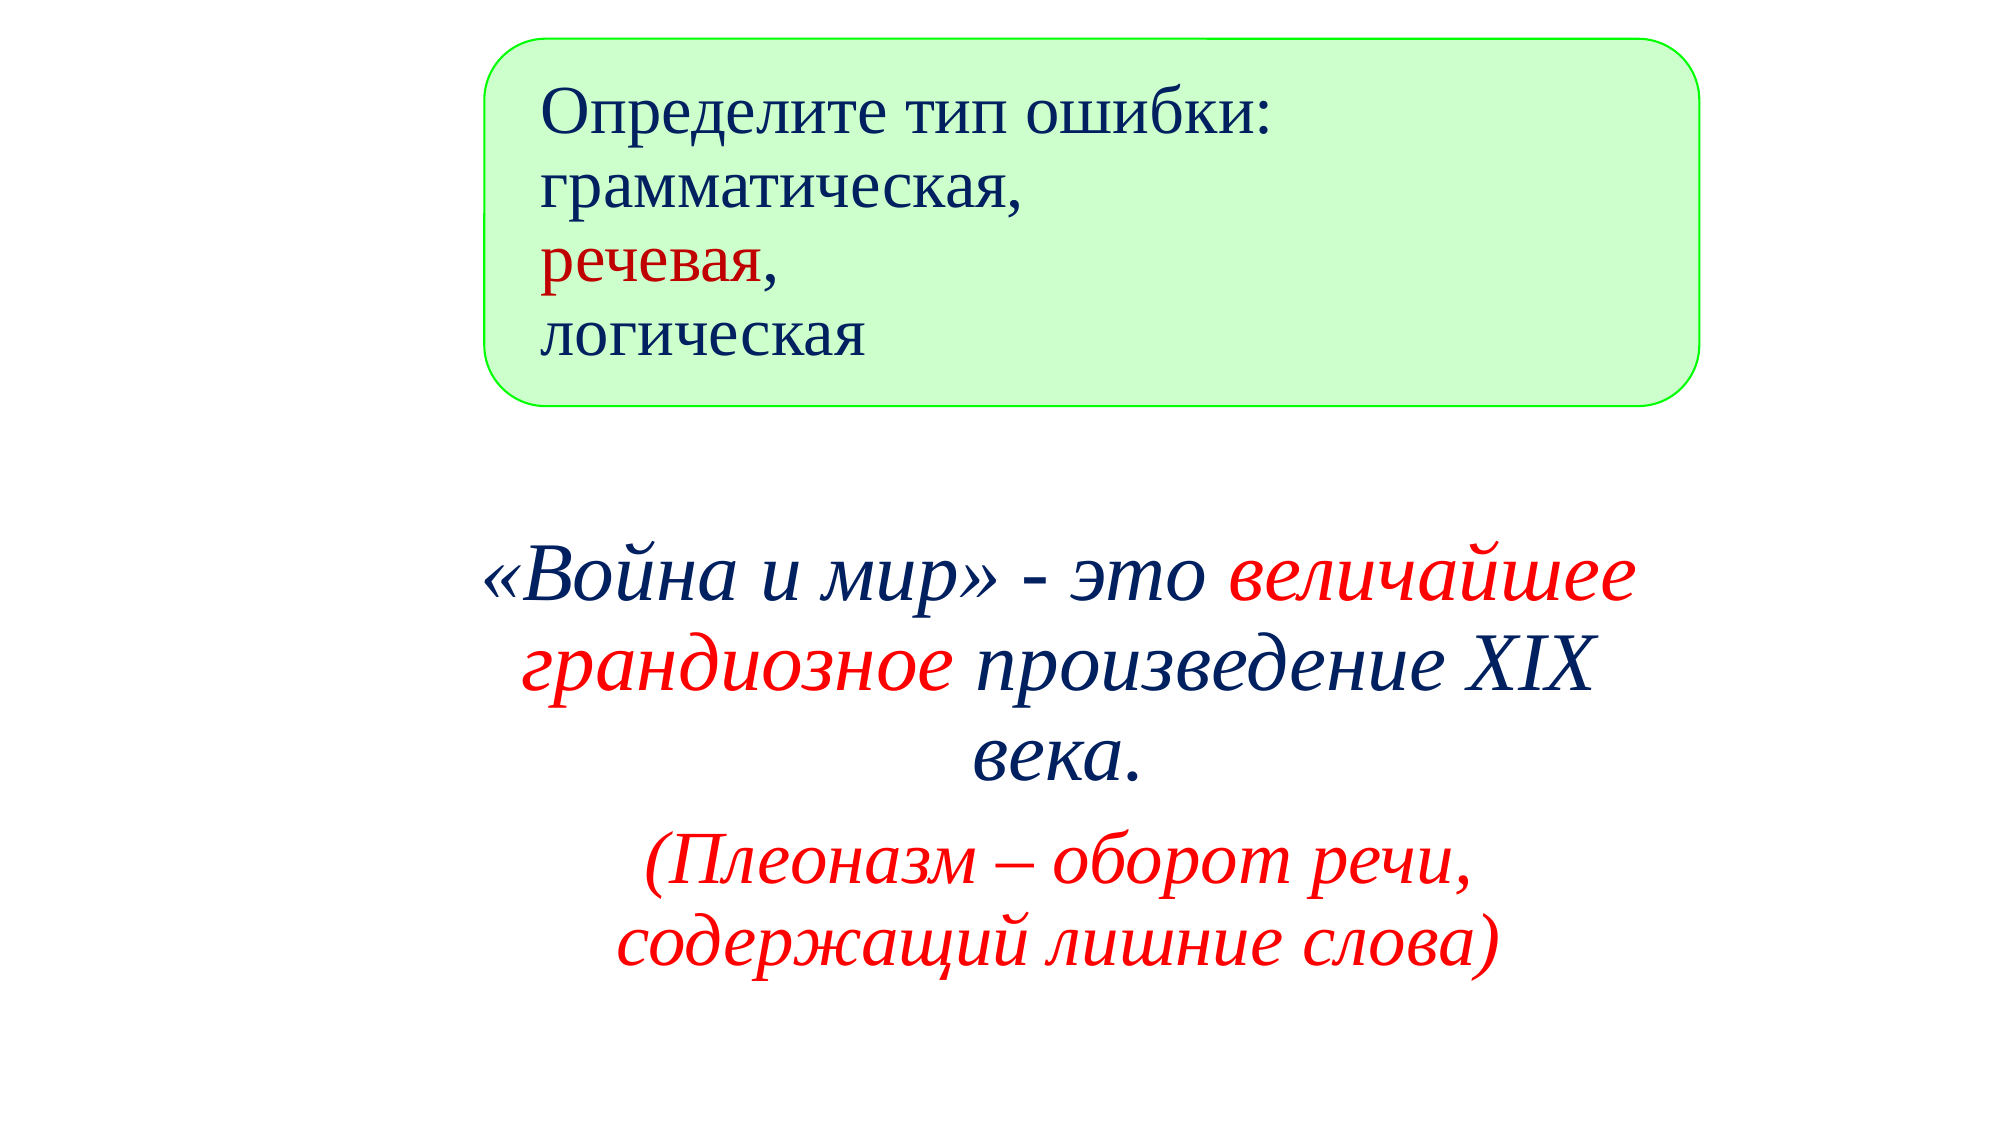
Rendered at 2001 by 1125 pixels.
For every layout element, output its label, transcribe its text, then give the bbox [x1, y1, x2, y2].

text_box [484, 35, 1700, 410]
subtitle «Война и мир» - это величайшее грандиозное произведение XIX века. (Плеоназм – оборот речи, содержащий лишние слова) [449, 421, 1665, 1089]
